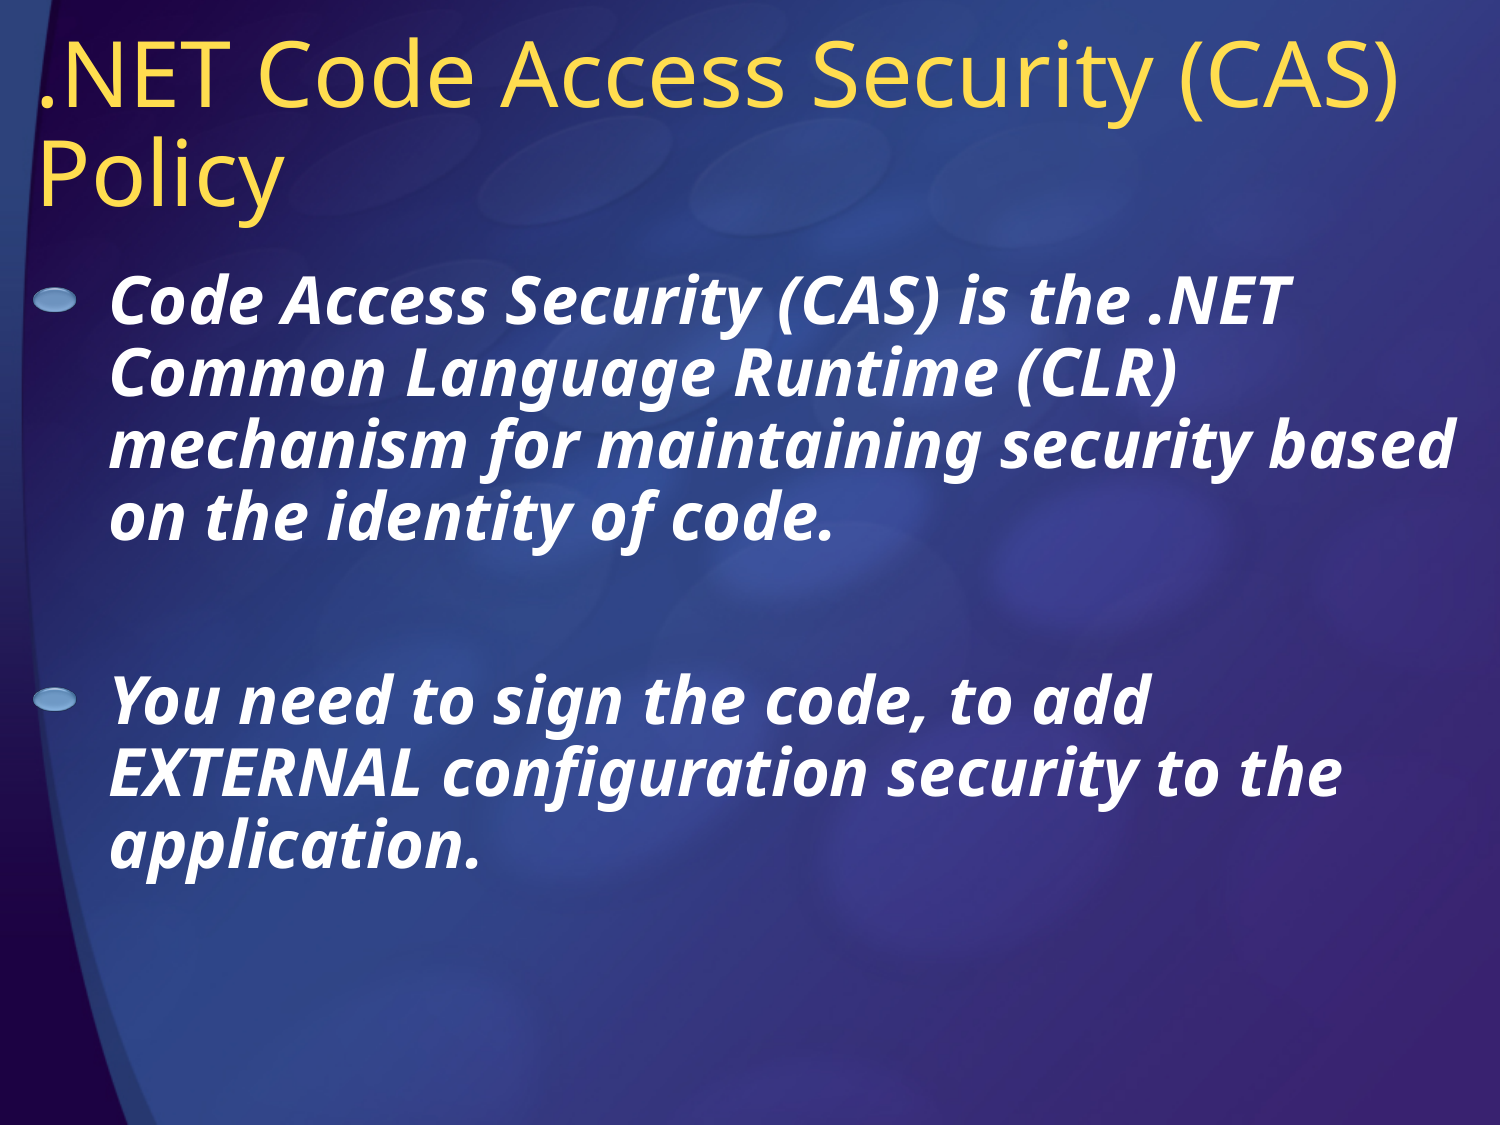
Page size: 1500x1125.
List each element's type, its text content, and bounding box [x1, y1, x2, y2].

picture [0, 0, 1500, 1125]
title .NET Code Access Security (CAS) Policy [20, 20, 1477, 237]
list Code Access Security (CAS) is the .NET Common Language Runtime (CLR) mechanism for maintaining security based on the identity of code. You need to sign the code, to add EXTERNAL configuration security to the application. [17, 259, 1481, 833]
